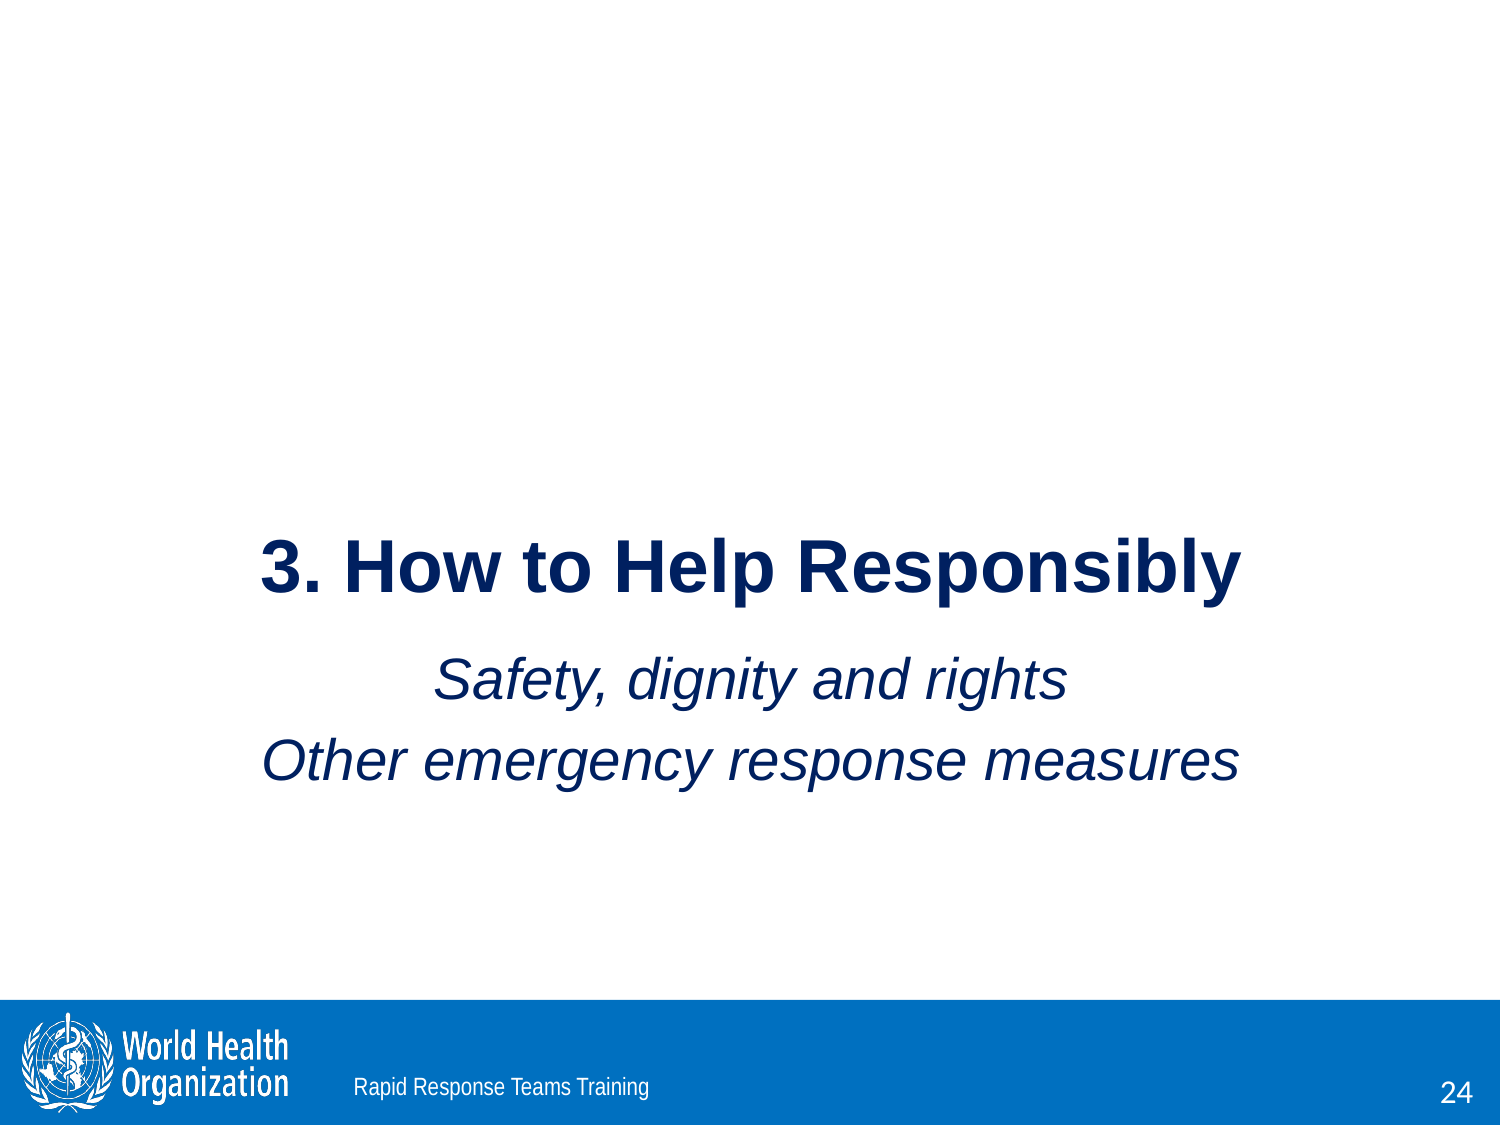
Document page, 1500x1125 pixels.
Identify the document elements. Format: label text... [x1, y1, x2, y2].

title 3. How to Help Responsibly [76, 468, 1427, 633]
list Safety, dignity and rights Other emergency response measures [76, 633, 1427, 835]
picture [21, 1012, 288, 1113]
